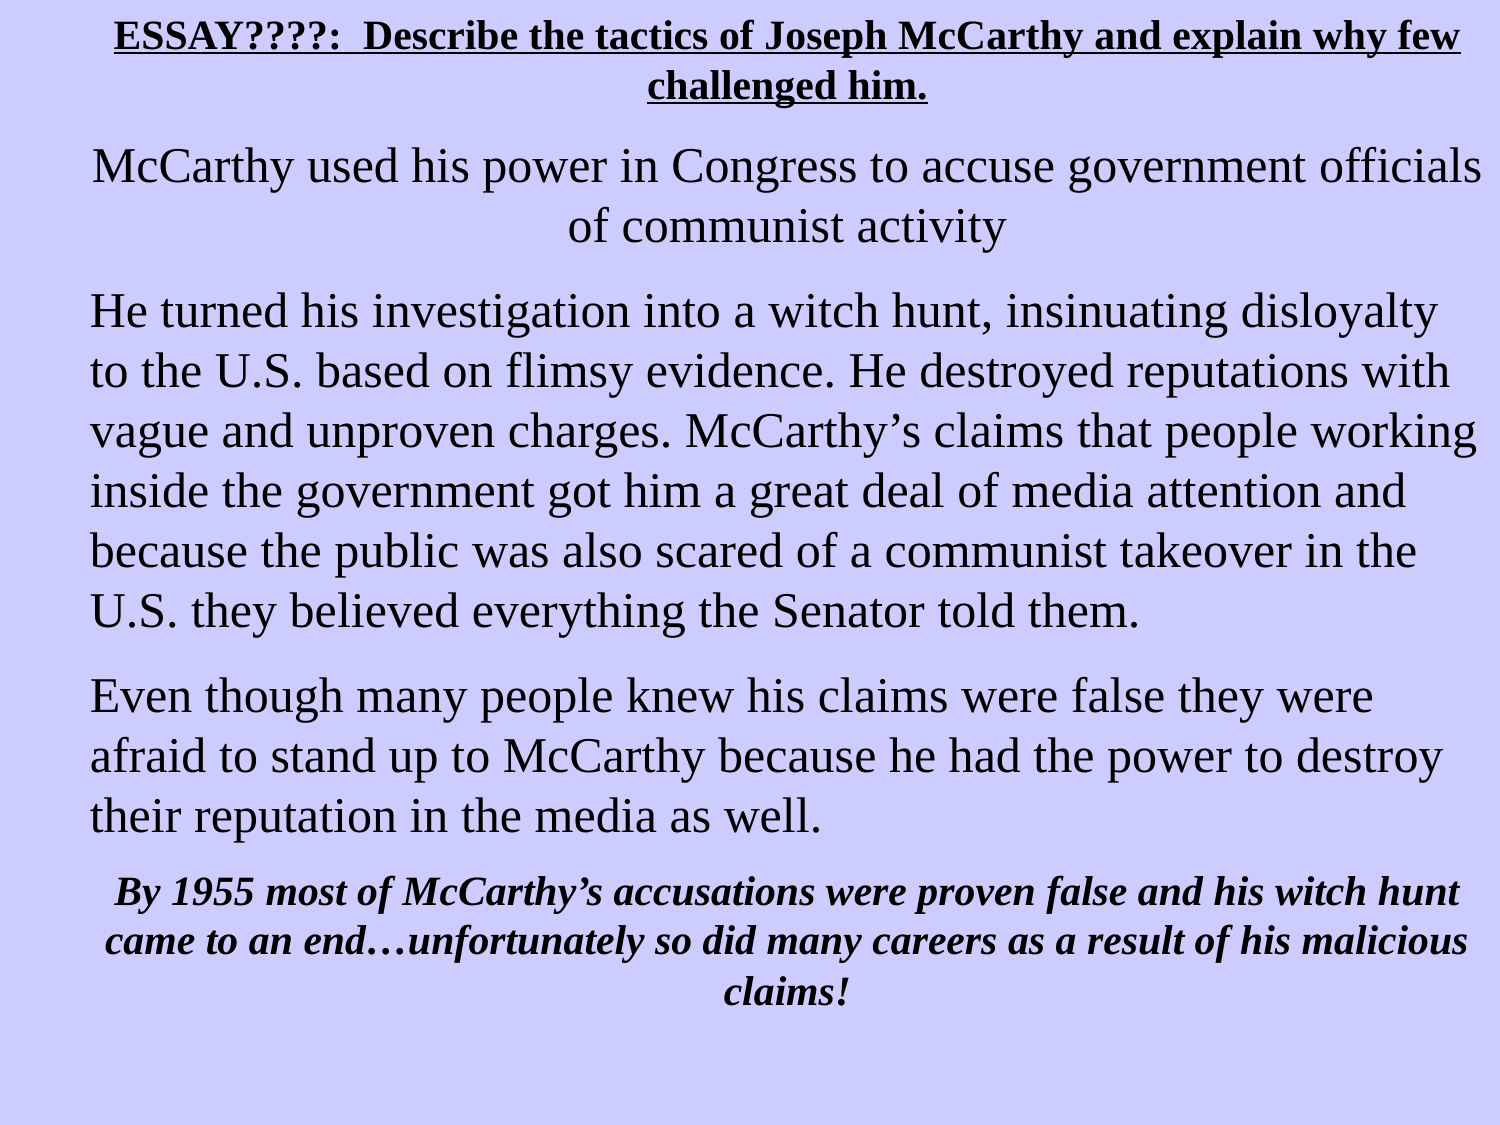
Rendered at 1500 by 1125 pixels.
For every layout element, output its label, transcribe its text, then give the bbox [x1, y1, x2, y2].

text_box ESSAY????: Describe the tactics of Joseph McCarthy and explain why few challenged him. McCarthy used his power in Congress to accuse government officials of communist activity He turned his investigation into a witch hunt, insinuating disloyalty to the U.S. based on flimsy evidence. He destroyed reputations with vague and unproven charges. McCarthy’s claims that people working inside the government got him a great deal of media attention and because the public was also scared of a communist takeover in the U.S. they believed everything the Senator told them. Even though many people knew his claims were false they were afraid to stand up to McCarthy because he had the power to destroy their reputation in the media as well. By 1955 most of McCarthy’s accusations were proven false and his witch hunt came to an end…unfortunately so did many careers as a result of his malicious claims! [74, 0, 1500, 1125]
